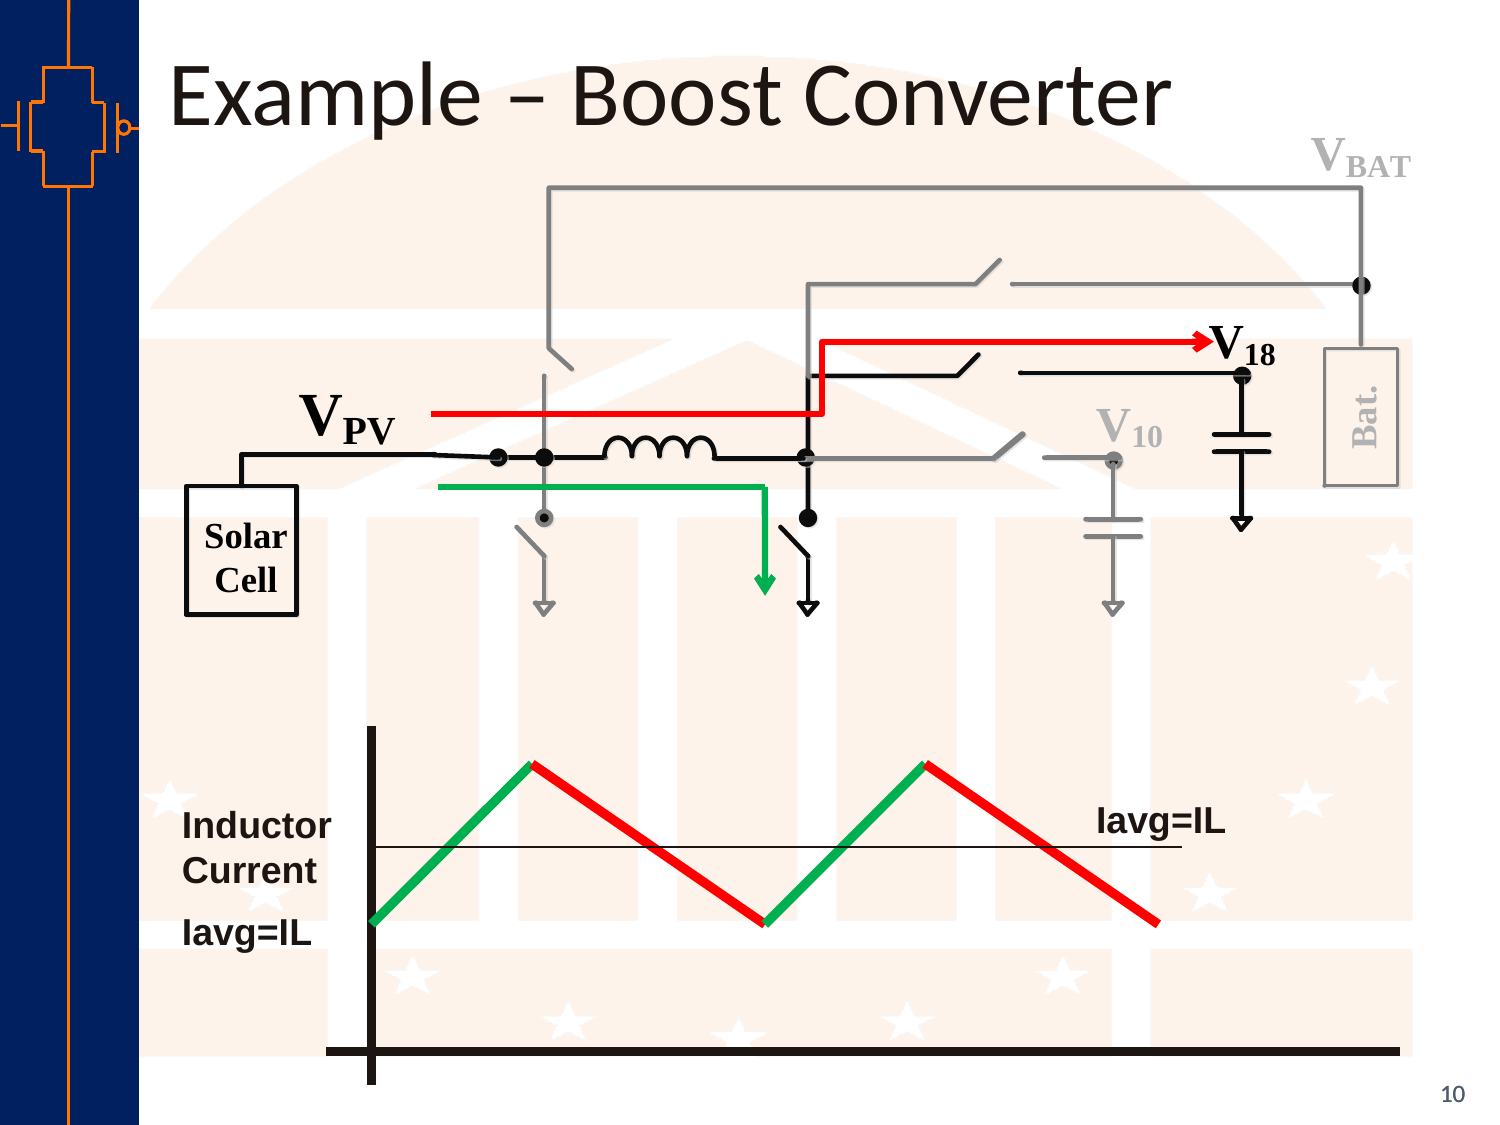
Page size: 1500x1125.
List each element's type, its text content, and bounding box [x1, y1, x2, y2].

text_box Example – Boost Converter [154, 26, 1493, 261]
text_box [531, 763, 757, 845]
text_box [371, 857, 520, 925]
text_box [924, 858, 1159, 925]
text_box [924, 763, 1159, 845]
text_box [764, 763, 917, 845]
text_box 10 [1424, 1062, 1488, 1123]
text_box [531, 858, 753, 925]
picture [182, 117, 1413, 620]
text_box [371, 763, 524, 846]
text_box Inductor Current [167, 794, 358, 899]
text_box Iavg=IL [167, 900, 360, 960]
text_box Iavg=IL [1161, 788, 1274, 849]
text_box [430, 341, 1215, 415]
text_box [764, 858, 913, 925]
